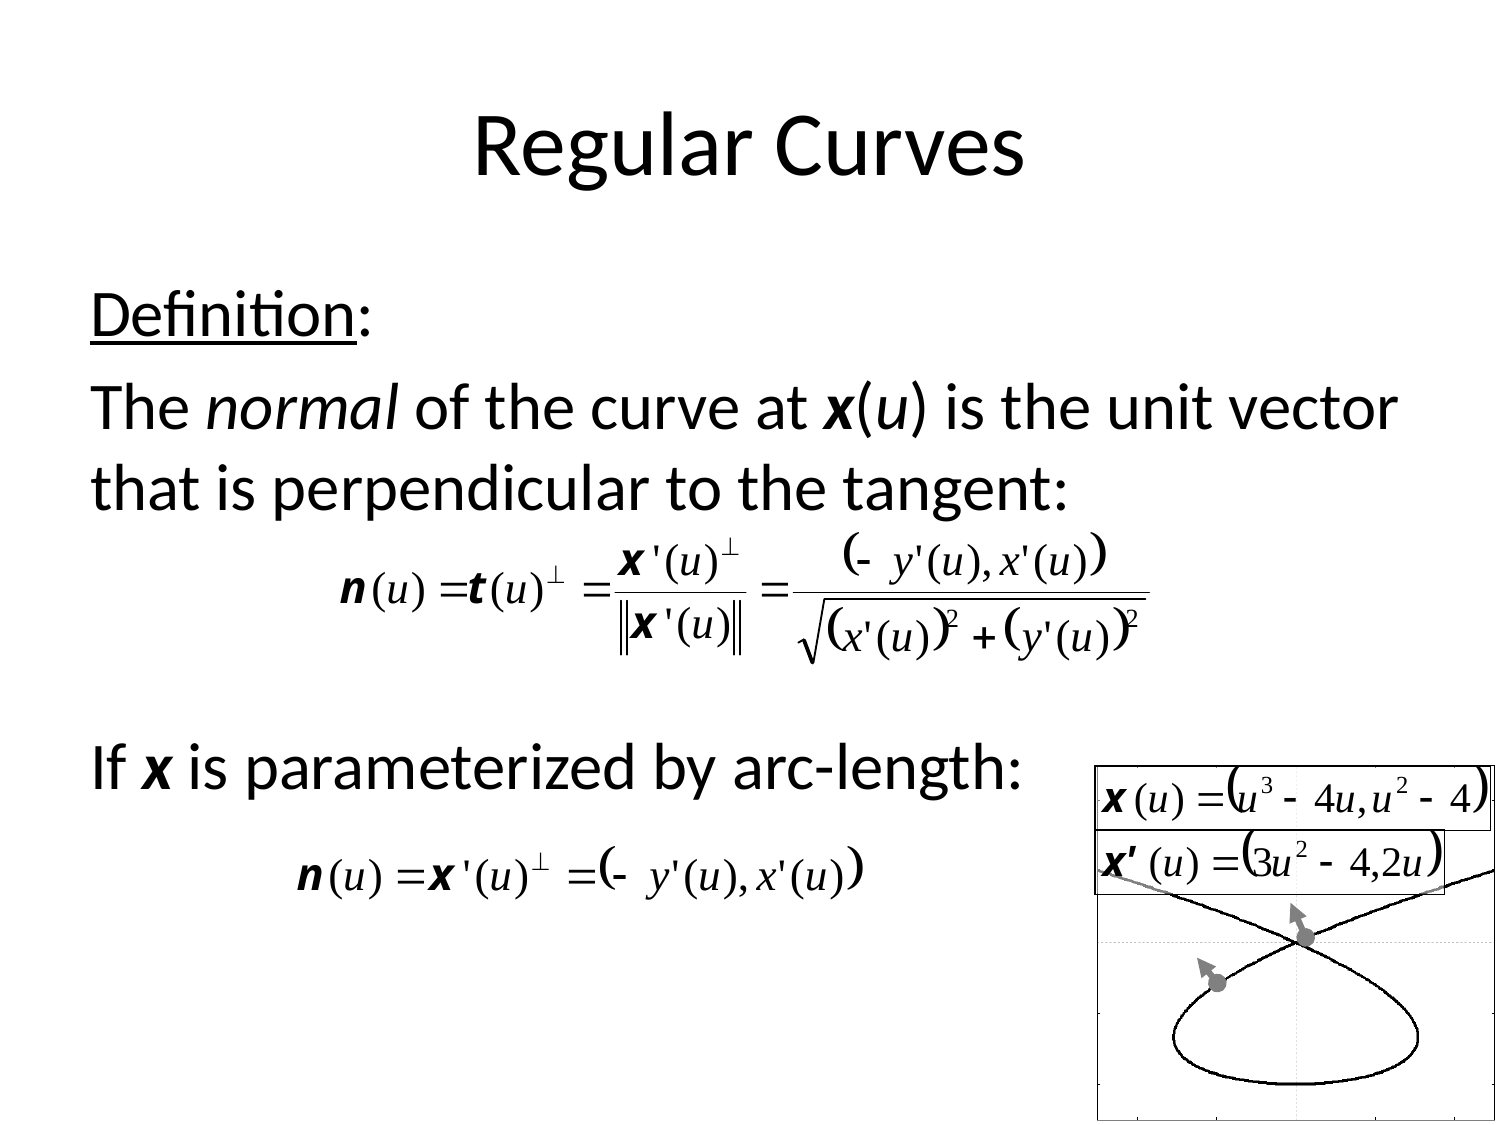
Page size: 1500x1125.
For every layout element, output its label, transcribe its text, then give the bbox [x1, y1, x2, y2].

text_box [1095, 830, 1444, 894]
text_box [1095, 766, 1490, 831]
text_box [334, 524, 1160, 676]
list Definition: The normal of the curve at x(u) is the unit vector that is perpendicular to the tangent: If x is parameterized by arc-length: [75, 262, 1425, 1005]
picture [1093, 762, 1500, 1125]
title Regular Curves [75, 45, 1425, 233]
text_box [1193, 961, 1221, 980]
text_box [1282, 909, 1315, 931]
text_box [291, 841, 865, 910]
